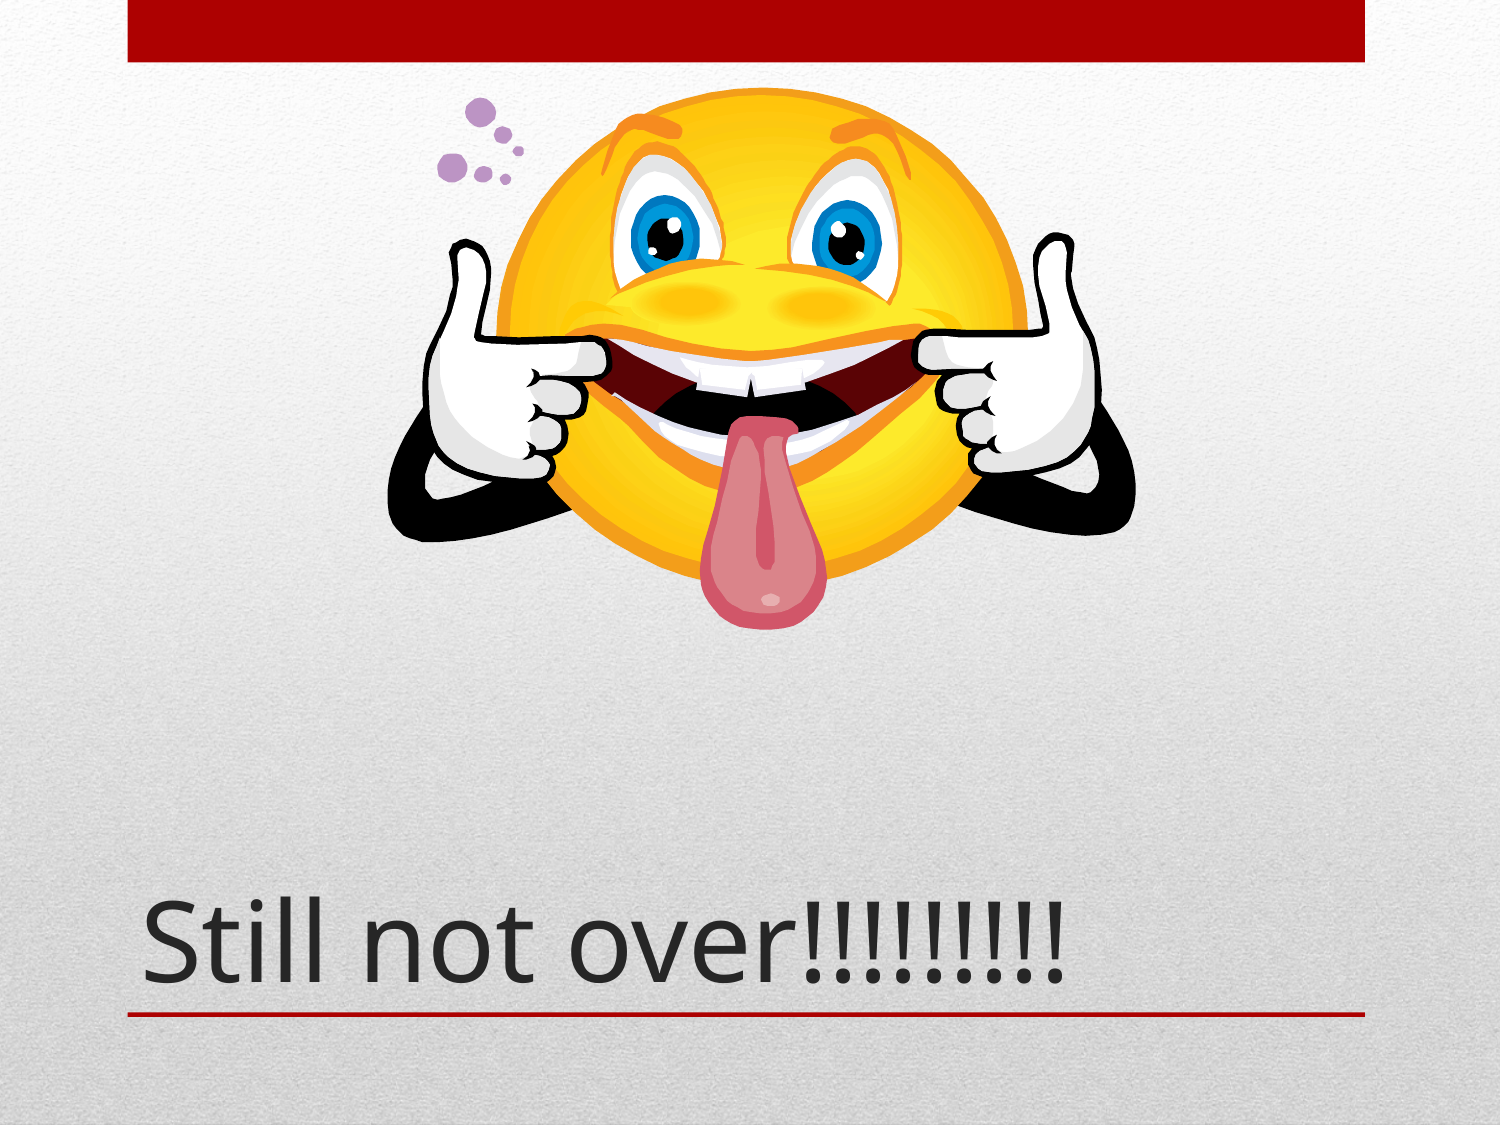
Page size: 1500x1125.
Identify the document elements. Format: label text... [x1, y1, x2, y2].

picture [386, 86, 1138, 631]
title Still not over!!!!!!!!! [125, 750, 1238, 1013]
